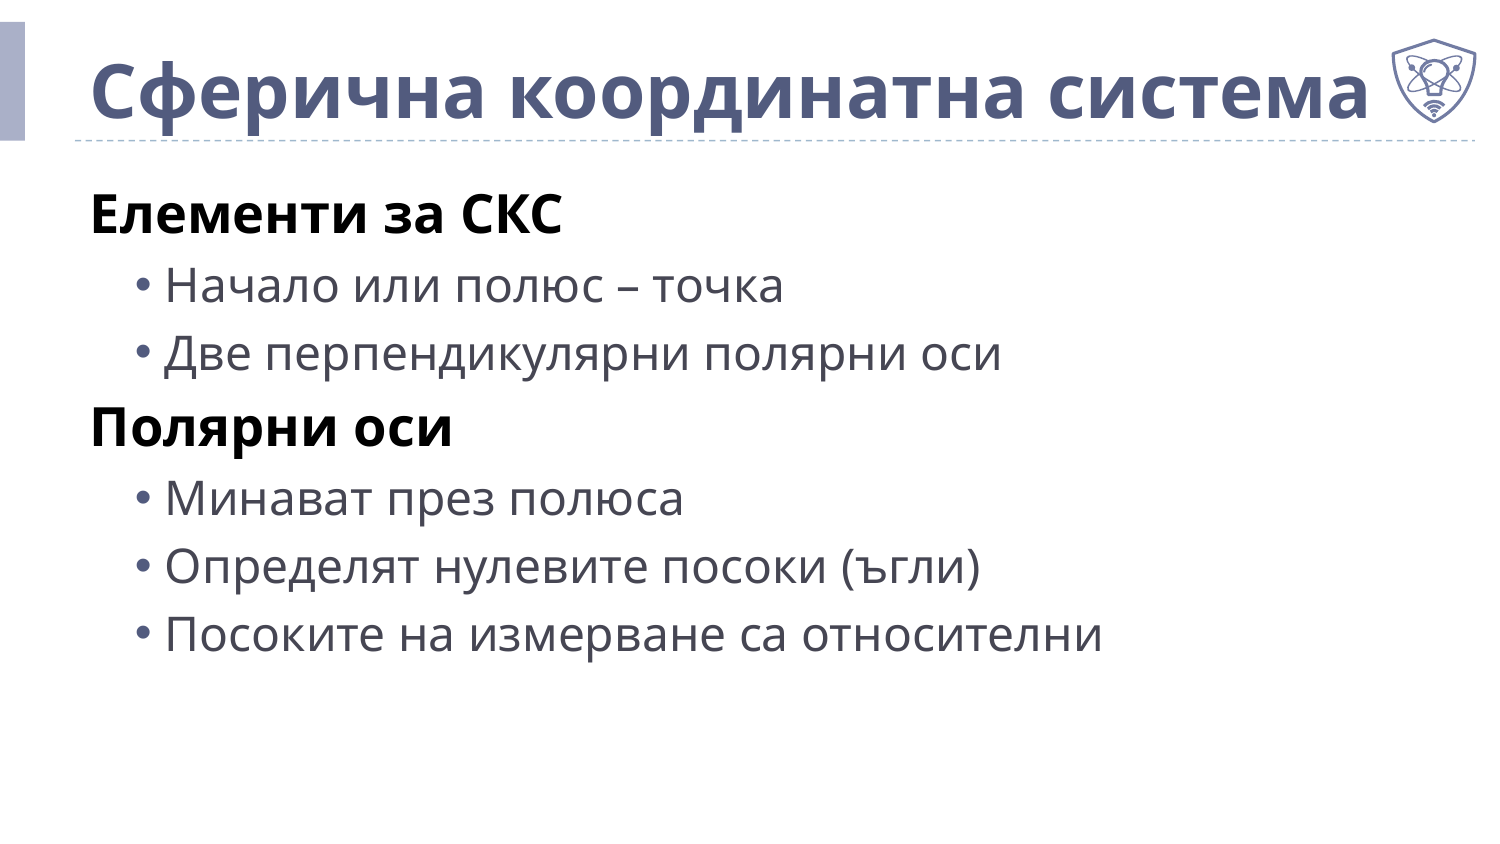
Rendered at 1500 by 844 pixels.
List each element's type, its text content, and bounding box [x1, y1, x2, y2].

list Елементи за СКС Начало или полюс – точка Две перпендикулярни полярни оси Полярни оси Минават през полюса Определят нулевите посоки (ъгли) Посоките на измерване са относителни [75, 171, 1475, 835]
title Сферична координатна система [75, 18, 1475, 141]
